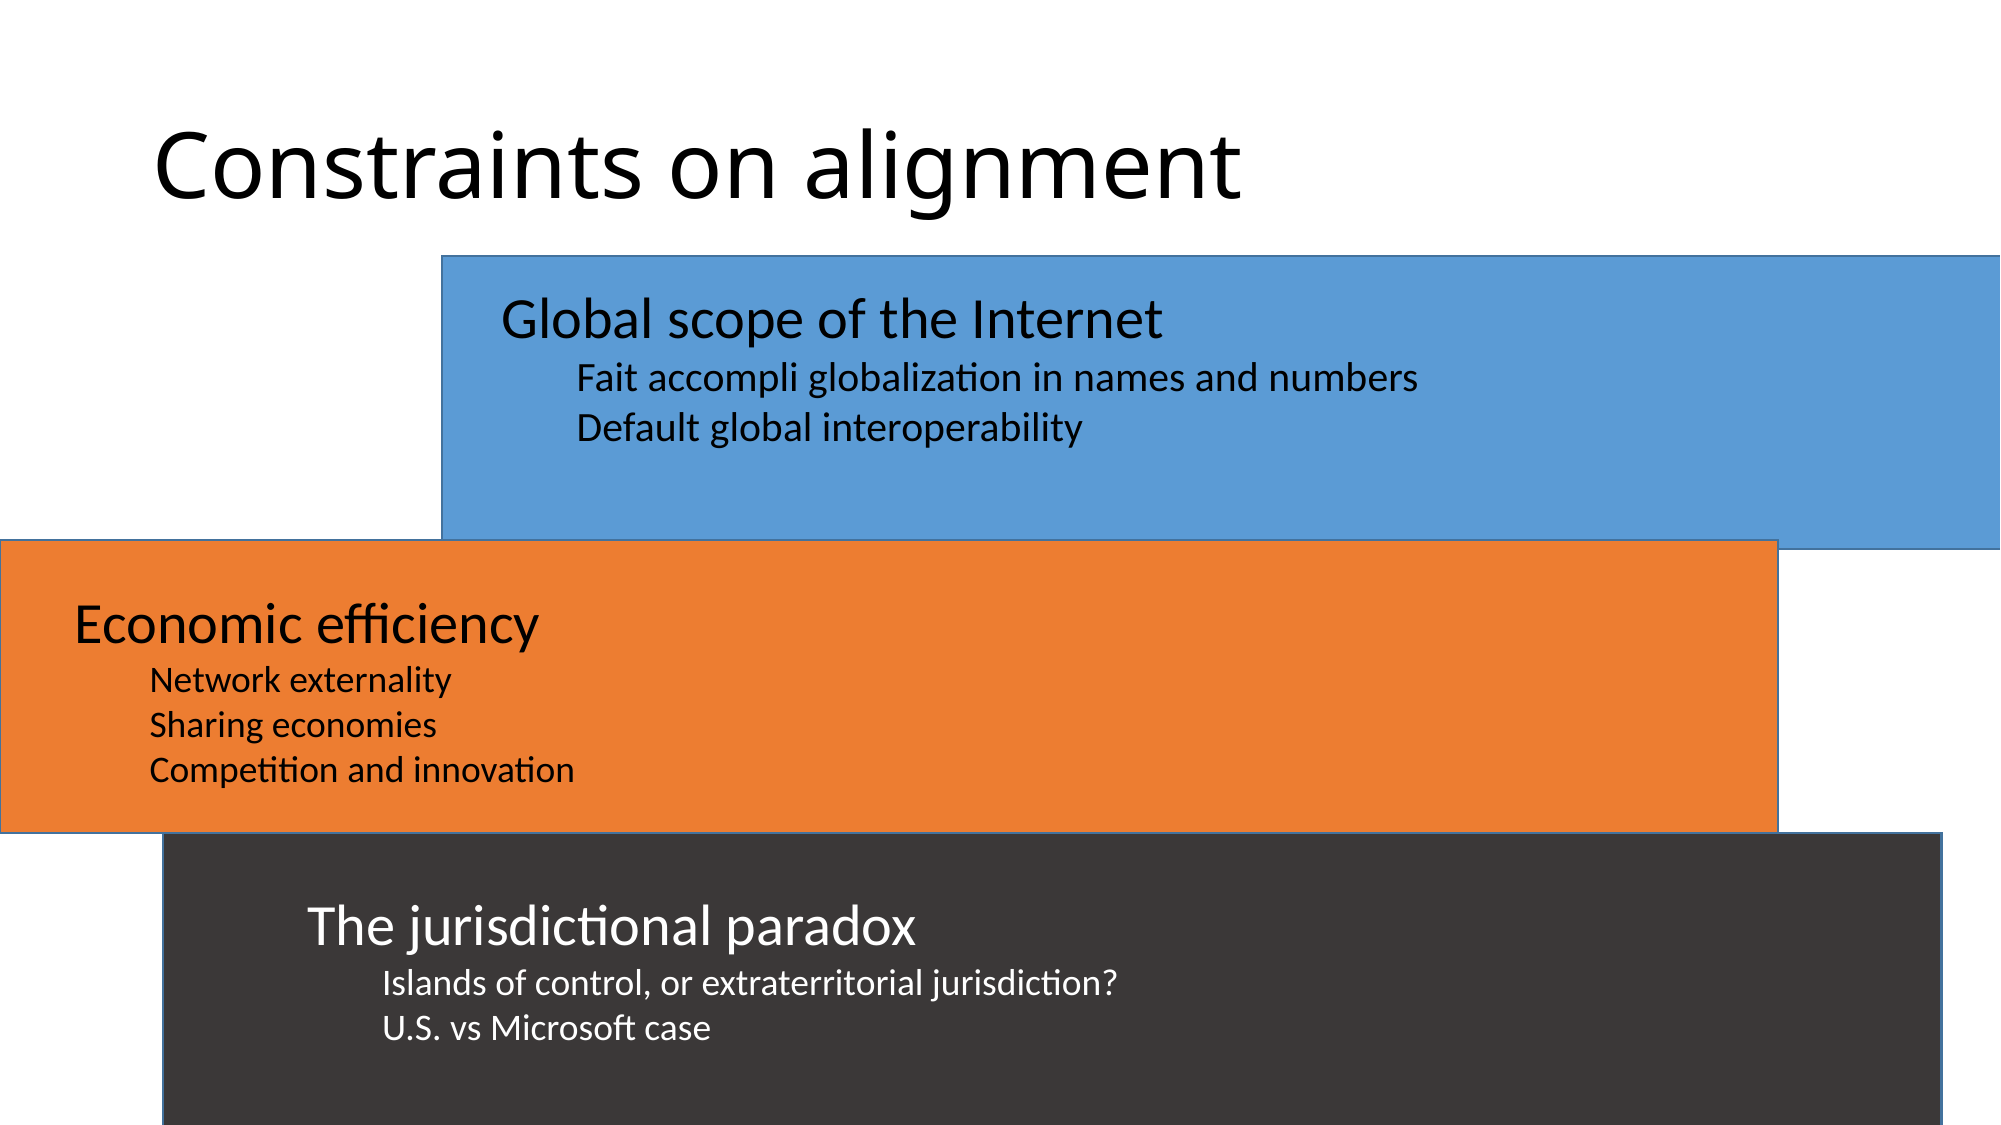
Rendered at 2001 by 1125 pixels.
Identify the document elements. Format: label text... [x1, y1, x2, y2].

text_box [0, 540, 1779, 834]
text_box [163, 832, 1942, 1125]
title Constraints on alignment [137, 59, 1863, 278]
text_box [441, 256, 2000, 549]
